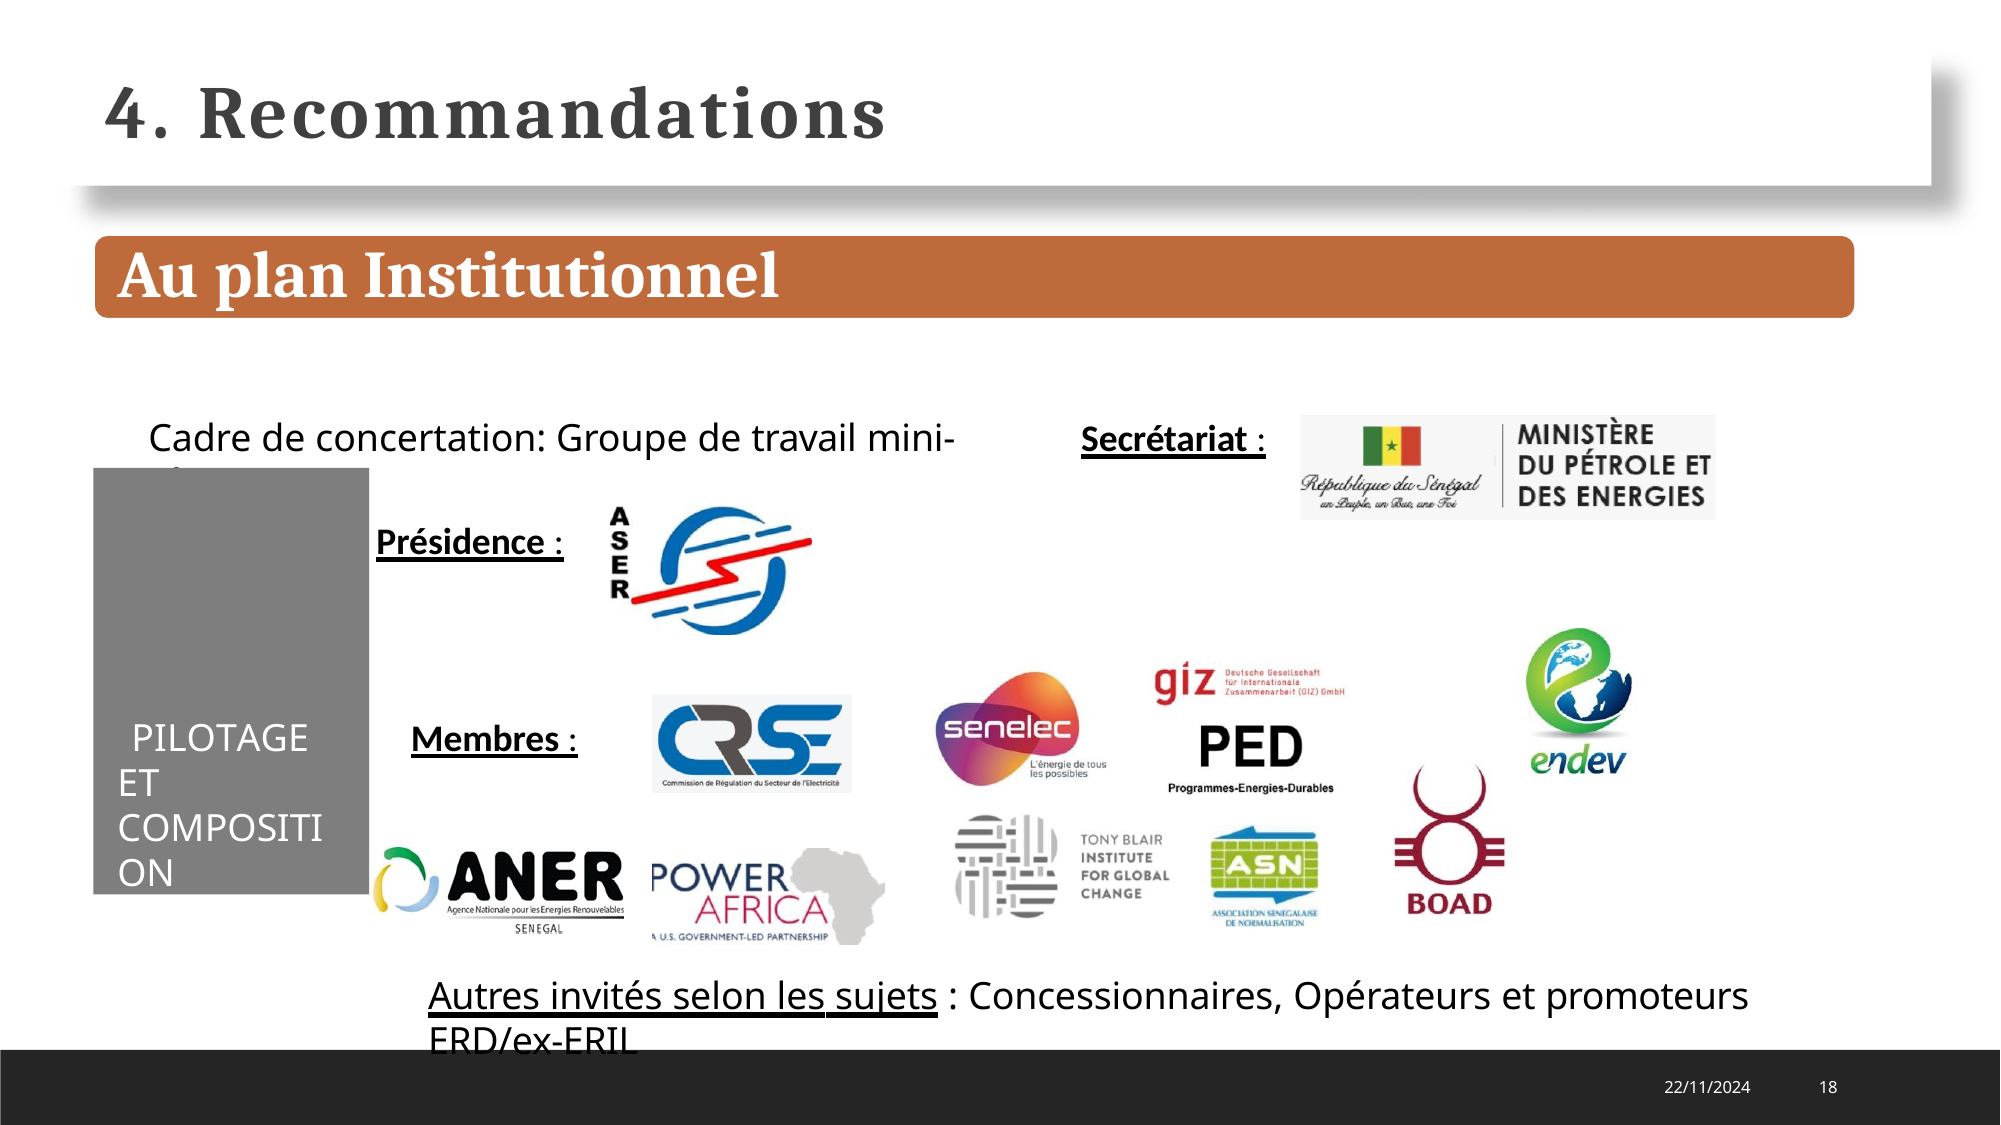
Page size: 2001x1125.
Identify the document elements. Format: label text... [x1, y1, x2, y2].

text_box PILOTAGE ET COMPOSITION [93, 467, 370, 895]
picture [1300, 415, 1716, 521]
text_box Membres : [408, 711, 581, 759]
picture [610, 500, 812, 635]
picture [931, 659, 1108, 791]
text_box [91, 233, 1858, 321]
picture [1147, 661, 1349, 801]
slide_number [1662, 1076, 1760, 1125]
text_box Secrétariat : [1079, 412, 1271, 460]
picture [952, 811, 1174, 919]
text_box Autres invités selon les sujets : Concessionnaires, Opérateurs et promoteurs ERD/ex-ERIL [426, 970, 1840, 1063]
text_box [1393, 628, 1638, 916]
picture [373, 846, 625, 934]
picture [651, 693, 853, 793]
text_box Présidence : [374, 514, 567, 562]
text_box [61, 48, 1983, 313]
picture [651, 847, 885, 945]
text_box Cadre de concertation: Groupe de travail mini-réseaux [146, 411, 1004, 504]
picture [1210, 824, 1319, 927]
slide_number 18 [1812, 1076, 1845, 1125]
